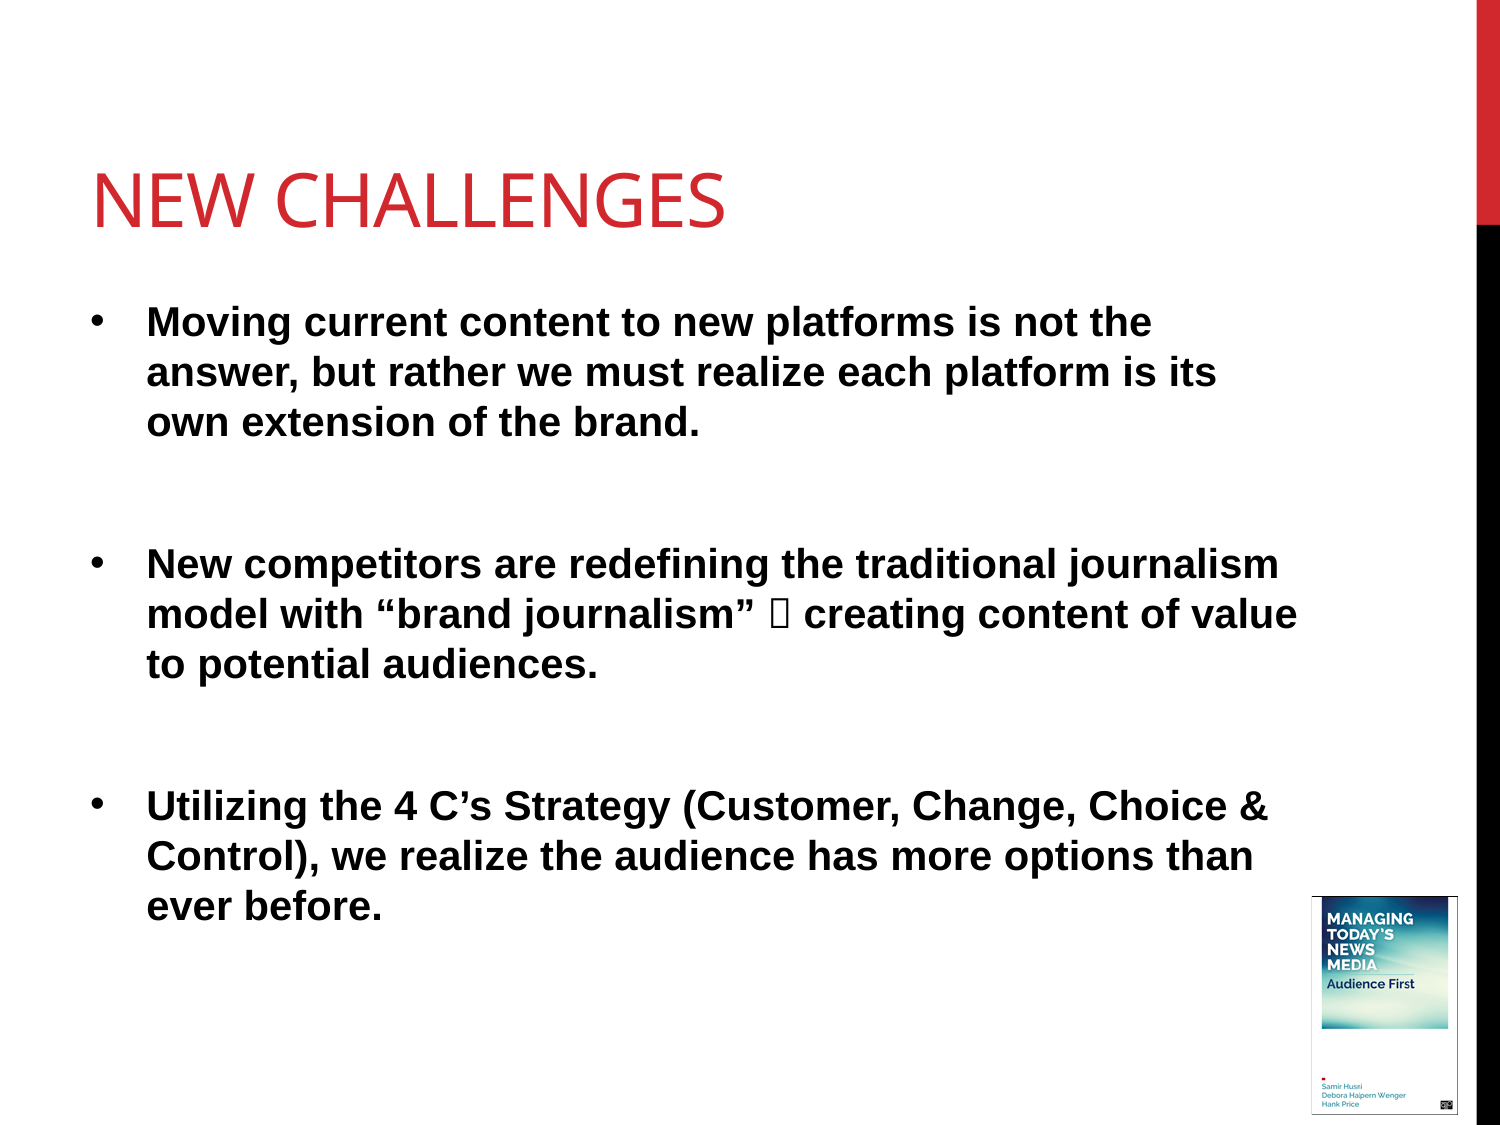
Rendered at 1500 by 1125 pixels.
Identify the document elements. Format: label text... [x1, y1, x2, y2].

title New challenges [75, 25, 1025, 250]
list Moving current content to new platforms is not the answer, but rather we must realize each platform is its own extension of the brand. New competitors are redefining the traditional journalism model with “brand journalism”  creating content of value to potential audiences. Utilizing the 4 C’s Strategy (Customer, Change, Choice & Control), we realize the audience has more options than ever before. [75, 287, 1325, 1005]
picture [1311, 896, 1458, 1115]
